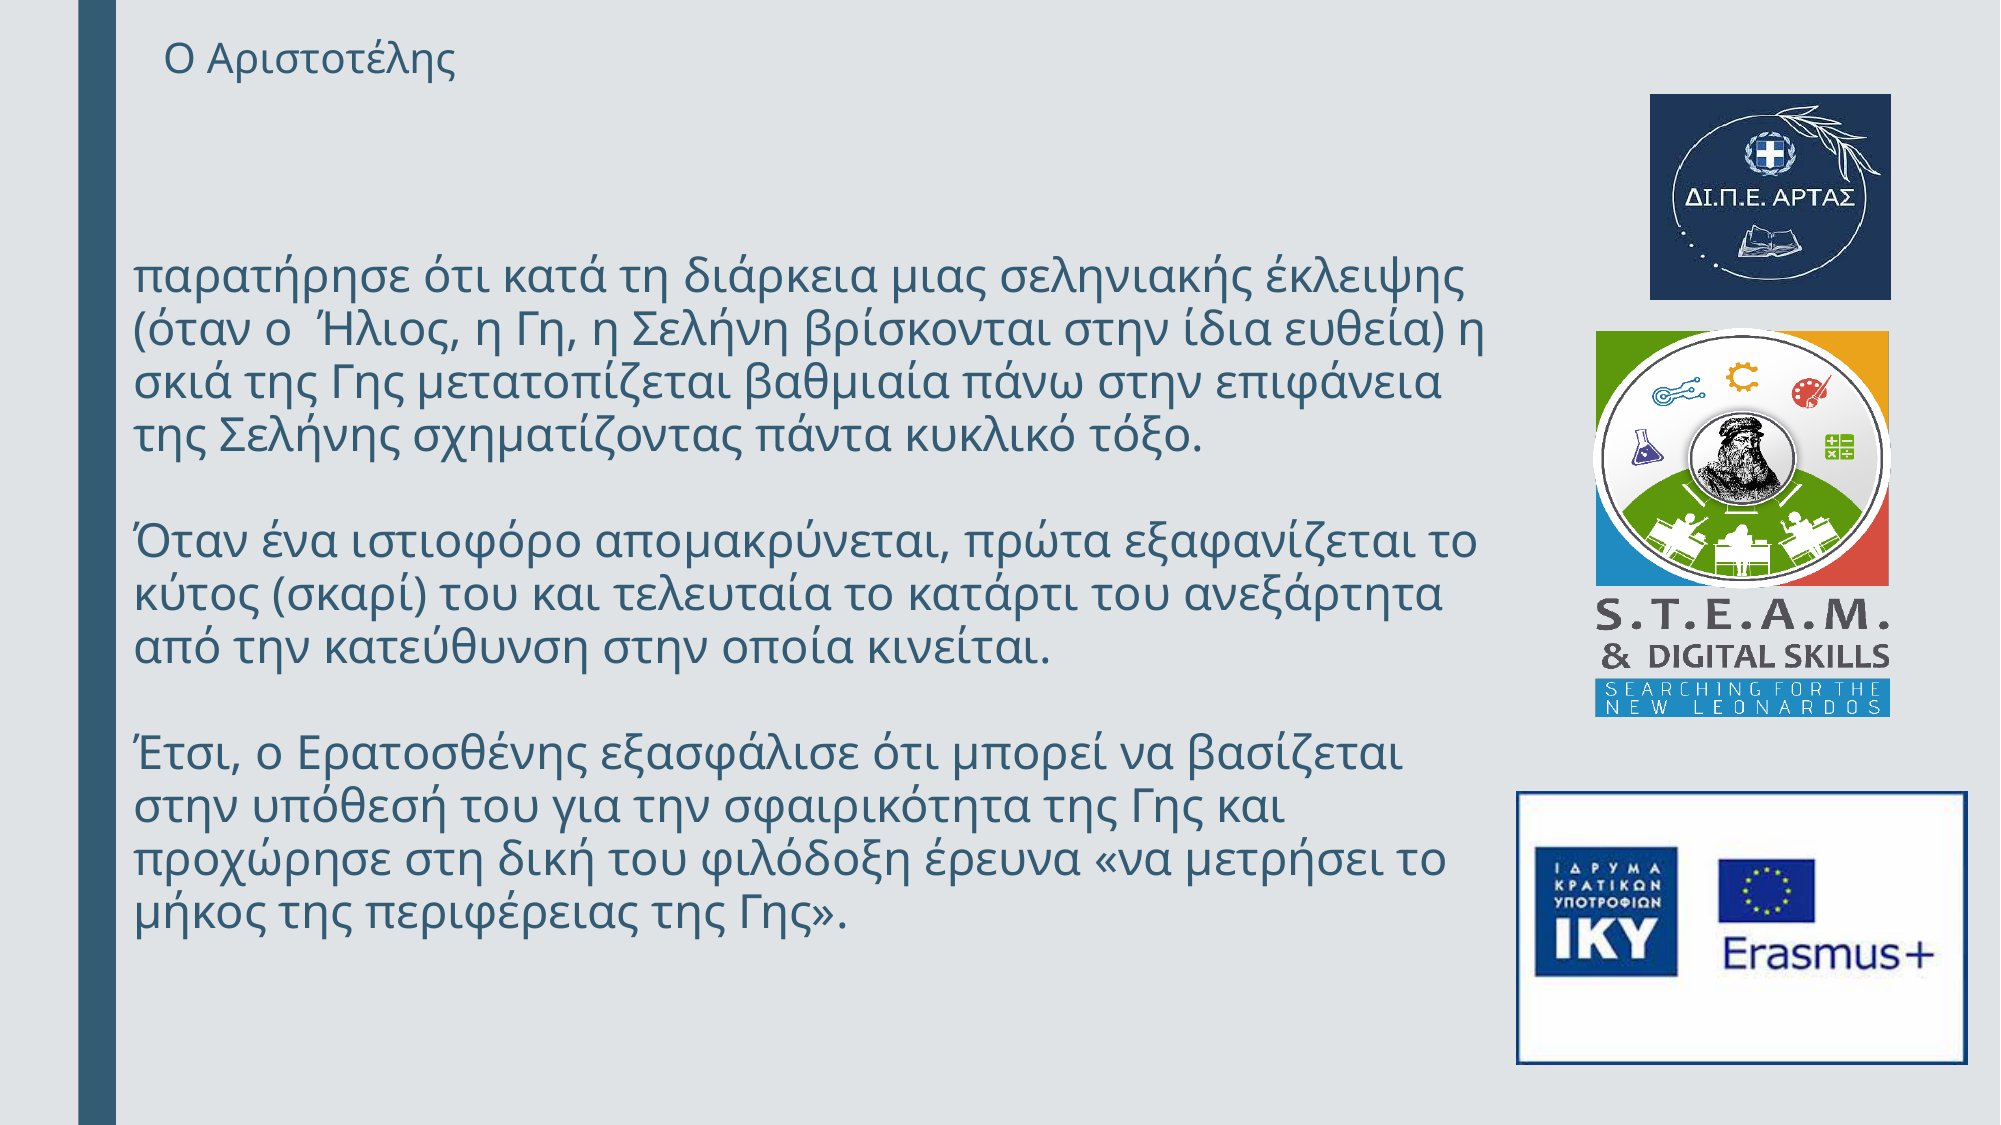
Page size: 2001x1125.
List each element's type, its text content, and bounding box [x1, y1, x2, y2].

title Ο Αριστοτέλης [148, 29, 1586, 150]
picture [1516, 791, 1968, 1065]
picture [1593, 328, 1891, 718]
picture [1650, 94, 1891, 300]
list παρατήρησε ότι κατά τη διάρκεια μιας σεληνιακής έκλειψης (όταν ο Ήλιος, η Γη, η Σελήνη βρίσκονται στην ίδια ευθεία) η σκιά της Γης μετατοπίζεται βαθμιαία πάνω στην επιφάνεια της Σελήνης σχηματίζοντας πάντα κυκλικό τόξο. Όταν ένα ιστιοφόρο απομακρύνεται, πρώτα εξαφανίζεται το κύτος (σκαρί) του και τελευταία το κατάρτι του ανεξάρτητα από την κατεύθυνση στην οποία κινείται. Έτσι, ο Ερατοσθένης εξασφάλισε ότι μπορεί να βασίζεται στην υπόθεσή του για την σφαιρικότητα της Γης και προχώρησε στη δική του φιλόδοξη έρευνα «να μετρήσει το μήκος της περιφέρειας της Γης». [118, 174, 1518, 997]
